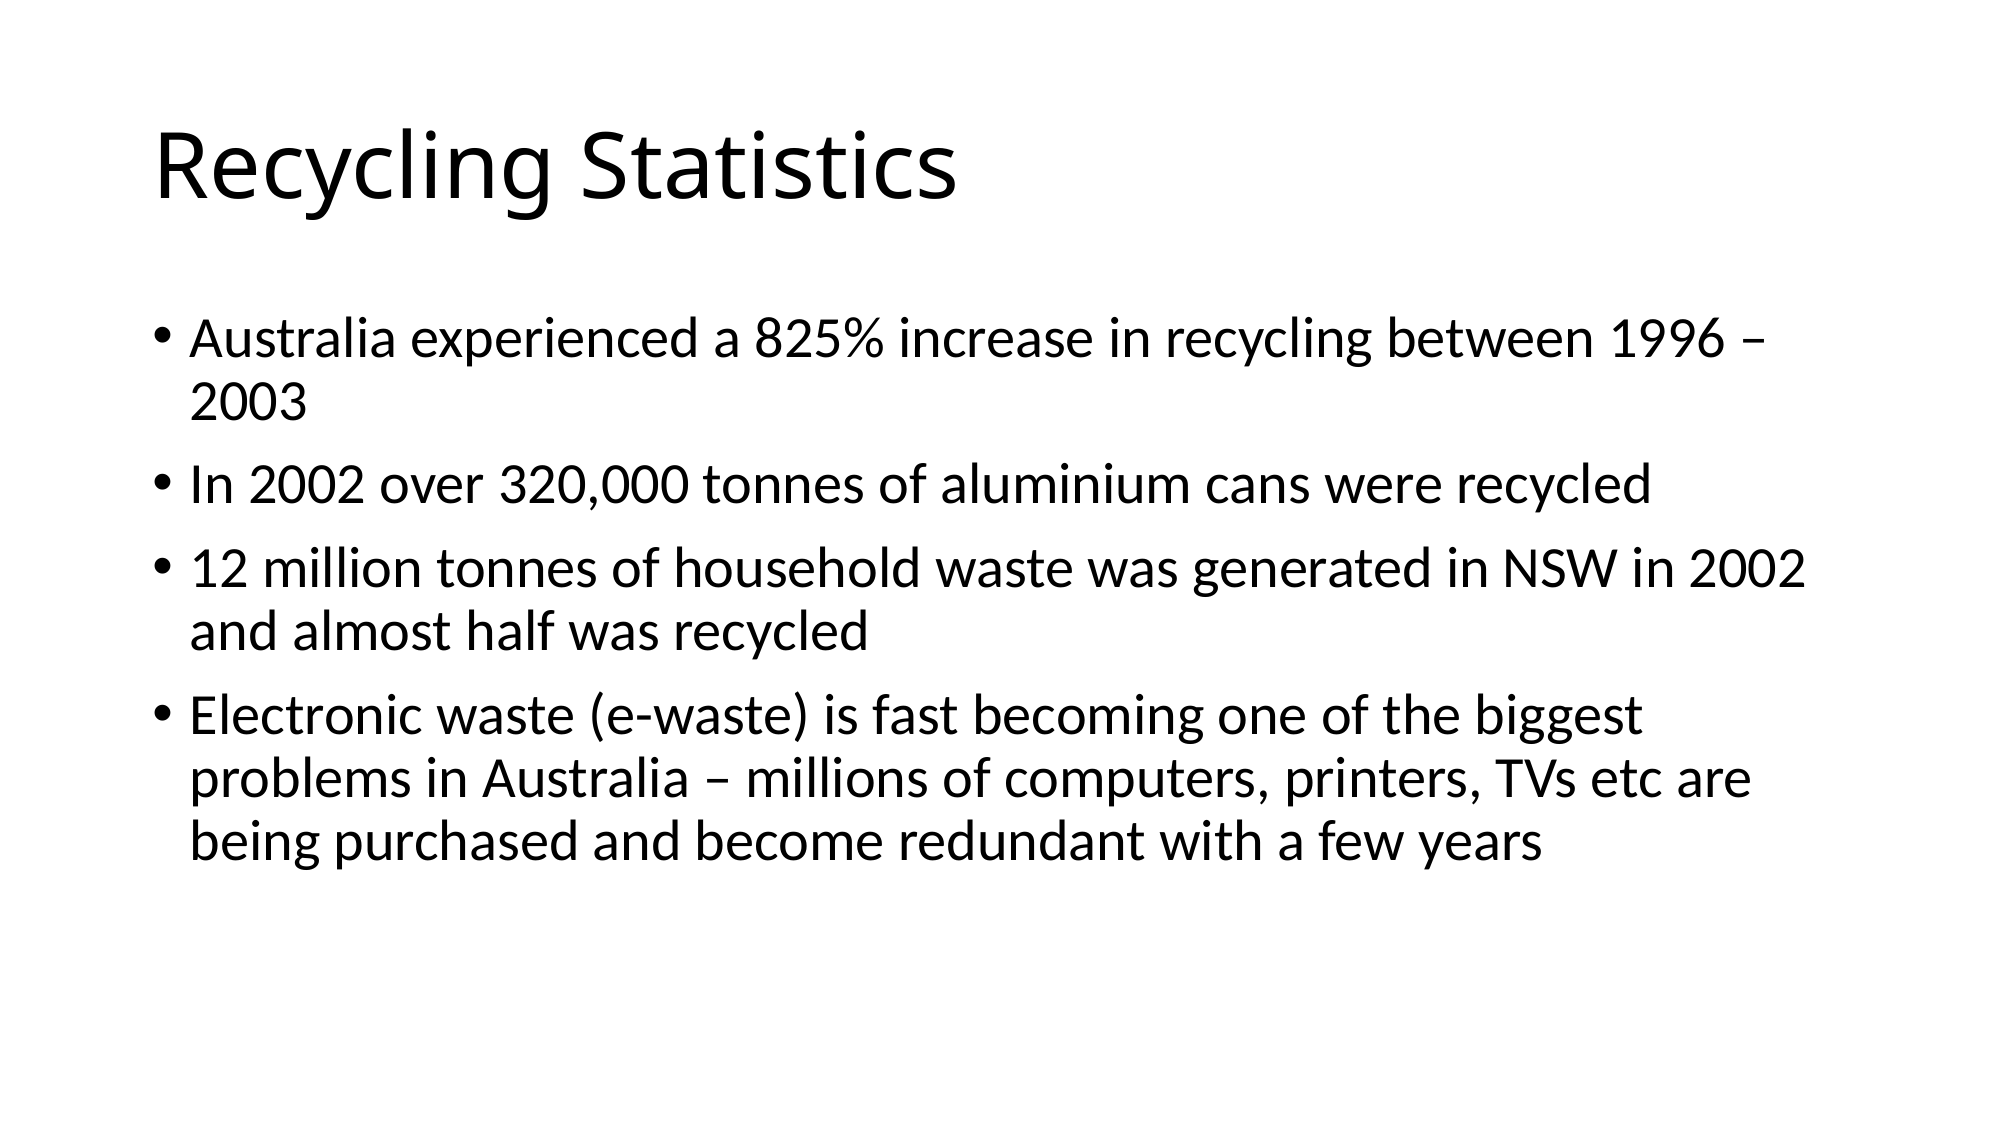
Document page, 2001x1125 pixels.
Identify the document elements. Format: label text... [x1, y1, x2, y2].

title Recycling Statistics [137, 59, 1863, 278]
list Australia experienced a 825% increase in recycling between 1996 – 2003 In 2002 over 320,000 tonnes of aluminium cans were recycled 12 million tonnes of household waste was generated in NSW in 2002 and almost half was recycled Electronic waste (e-waste) is fast becoming one of the biggest problems in Australia – millions of computers, printers, TVs etc are being purchased and become redundant with a few years [137, 299, 1863, 1014]
